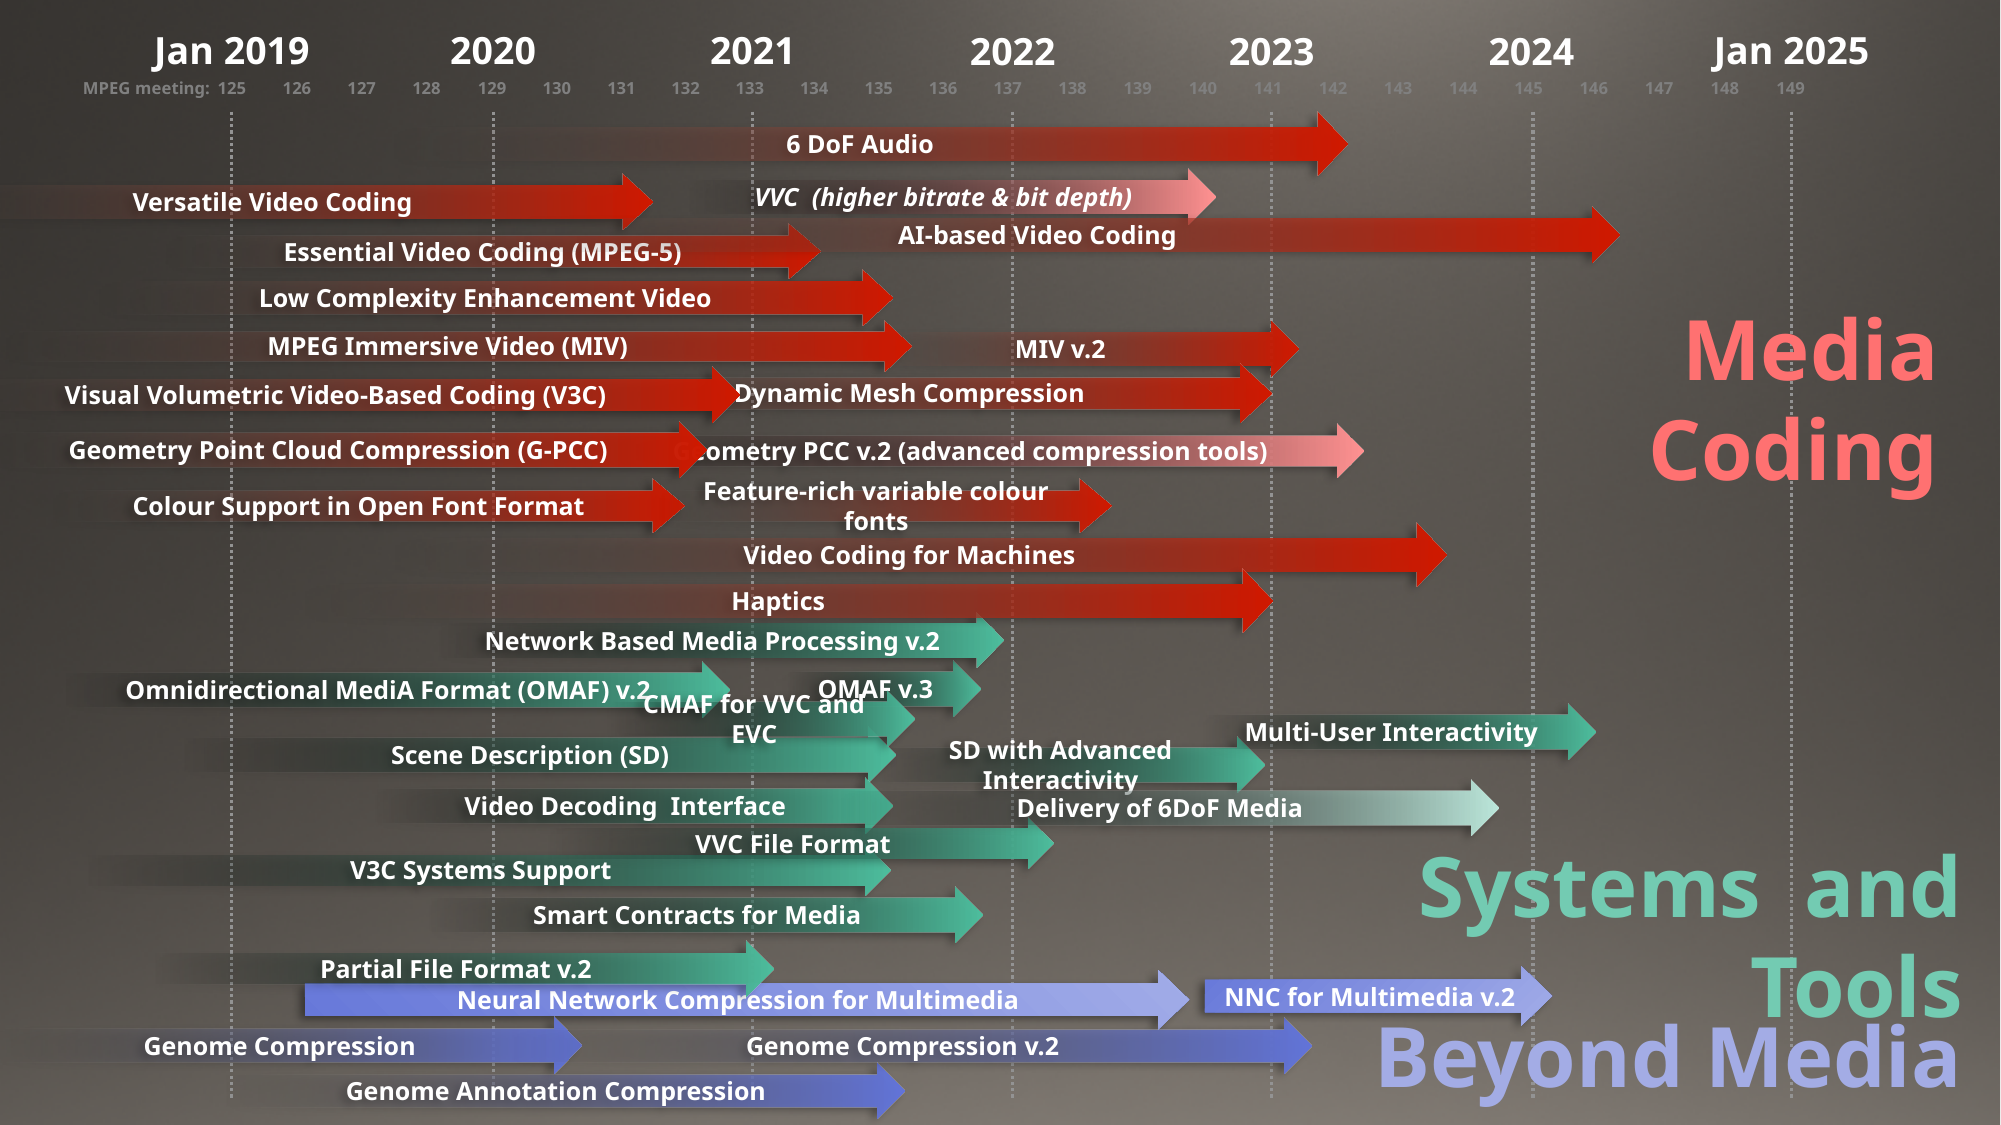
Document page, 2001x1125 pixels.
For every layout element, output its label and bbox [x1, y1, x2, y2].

picture [0, 0, 2001, 1125]
text_box [0, 111, 1976, 1119]
text_box [76, 20, 1873, 111]
